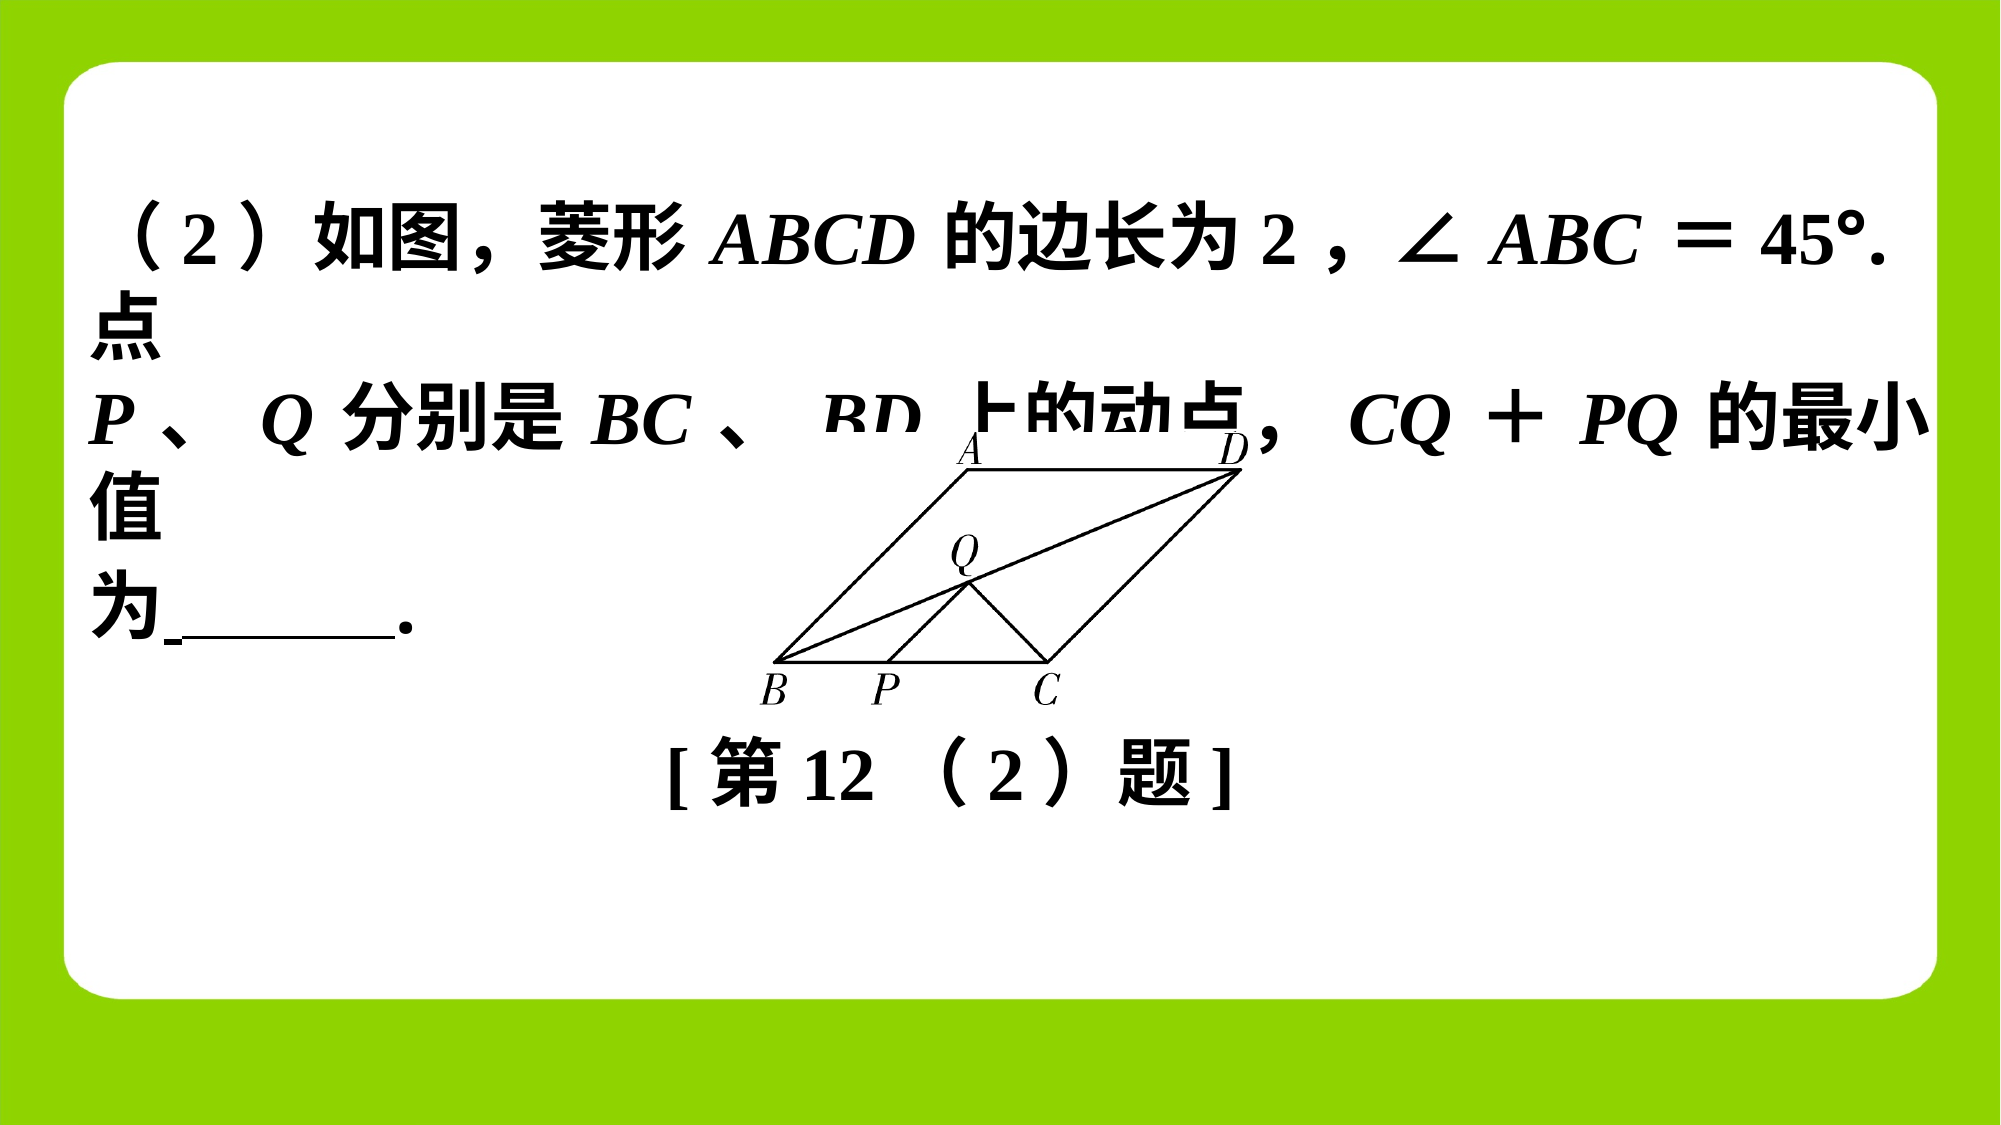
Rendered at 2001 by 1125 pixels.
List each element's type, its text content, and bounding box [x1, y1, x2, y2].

picture [0, 0, 2001, 1125]
text_box [第12（2）题] [716, 725, 1185, 817]
